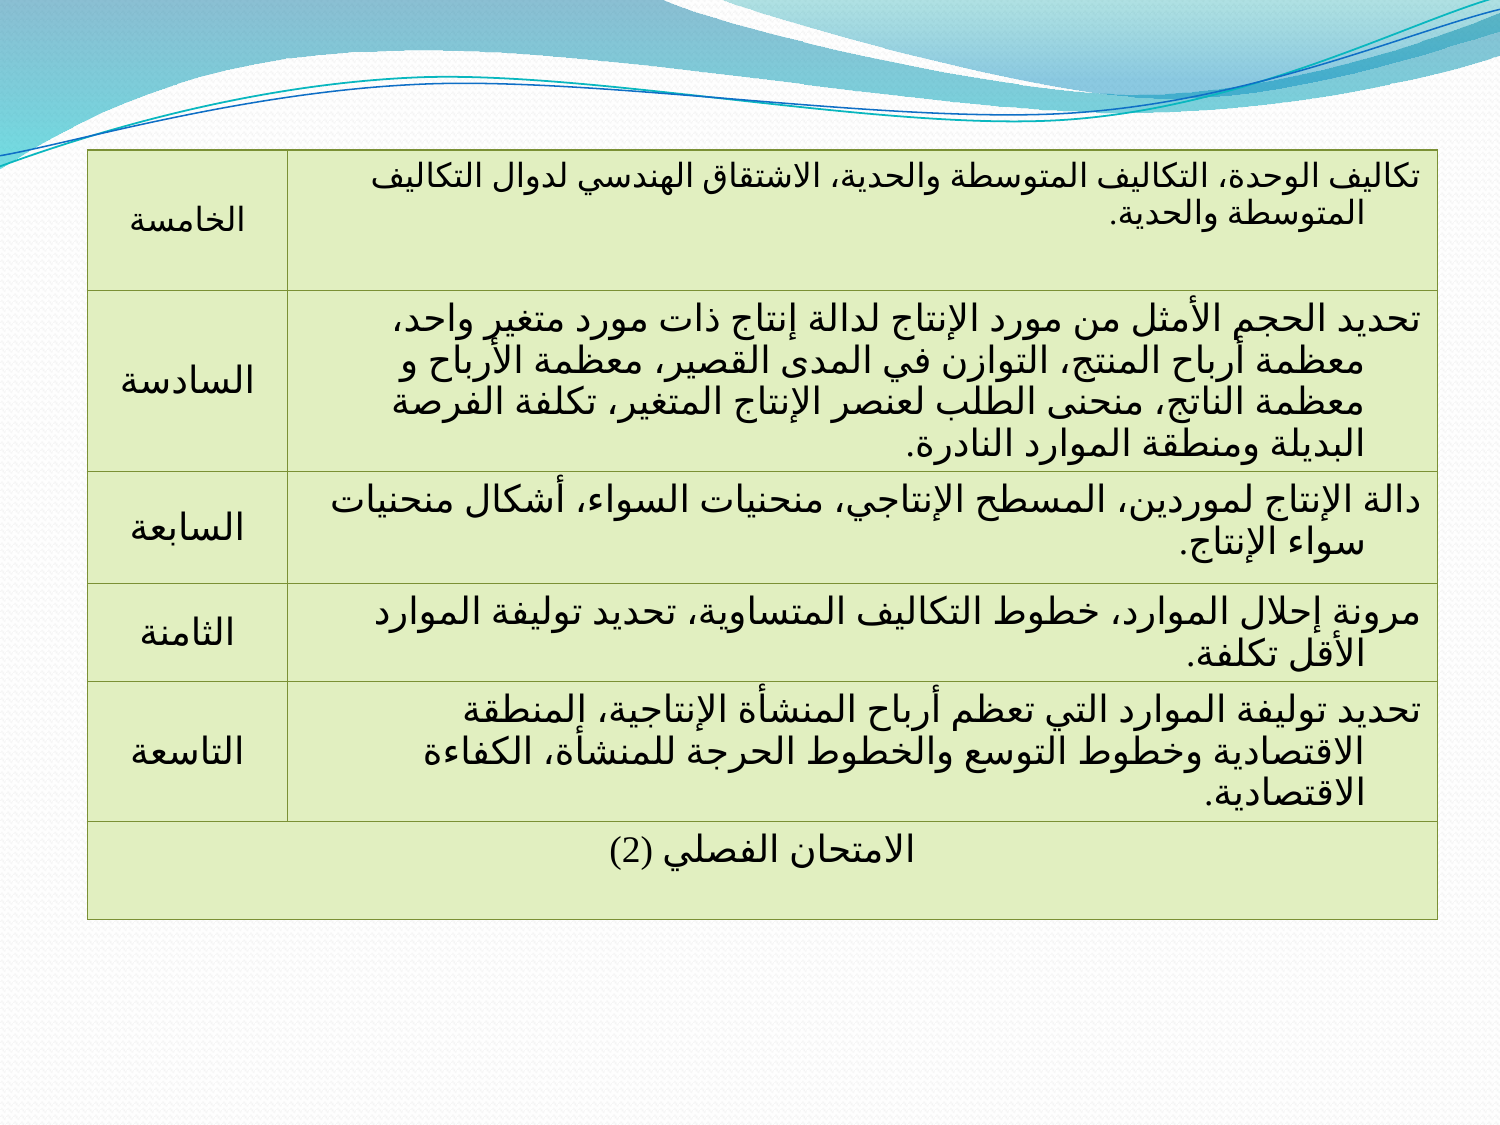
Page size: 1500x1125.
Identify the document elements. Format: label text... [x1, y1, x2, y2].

table_cell التاسعة [88, 682, 287, 821]
table_header تكاليف الوحدة، التكاليف المتوسطة والحدية، الاشتقاق الهندسي لدوال التكاليف المتوسطة والحدية. [288, 151, 1437, 290]
table_cell السابعة [88, 472, 287, 583]
table_header الخامسة [88, 151, 287, 290]
table_cell مرونة إحلال الموارد، خطوط التكاليف المتساوية، تحديد توليفة الموارد الأقل تكلفة. [288, 584, 1437, 681]
table_cell الامتحان الفصلي (2) [88, 822, 1437, 919]
table_cell السادسة [88, 291, 287, 471]
table_cell الثامنة [88, 584, 287, 681]
table_cell دالة الإنتاج لموردين، المسطح الإنتاجي، منحنيات السواء، أشكال منحنيات سواء الإنتاج. [288, 472, 1437, 583]
table_cell تحديد توليفة الموارد التي تعظم أرباح المنشأة الإنتاجية، المنطقة الاقتصادية وخطوط التوسع والخطوط الحرجة للمنشأة، الكفاءة الاقتصادية. [288, 682, 1437, 821]
table_cell تحديد الحجم الأمثل من مورد الإنتاج لدالة إنتاج ذات مورد متغير واحد، معظمة أرباح المنتج، التوازن في المدى القصير، معظمة الأرباح و معظمة الناتج، منحنى الطلب لعنصر الإنتاج المتغير، تكلفة الفرصة البديلة ومنطقة الموارد النادرة. [288, 291, 1437, 471]
